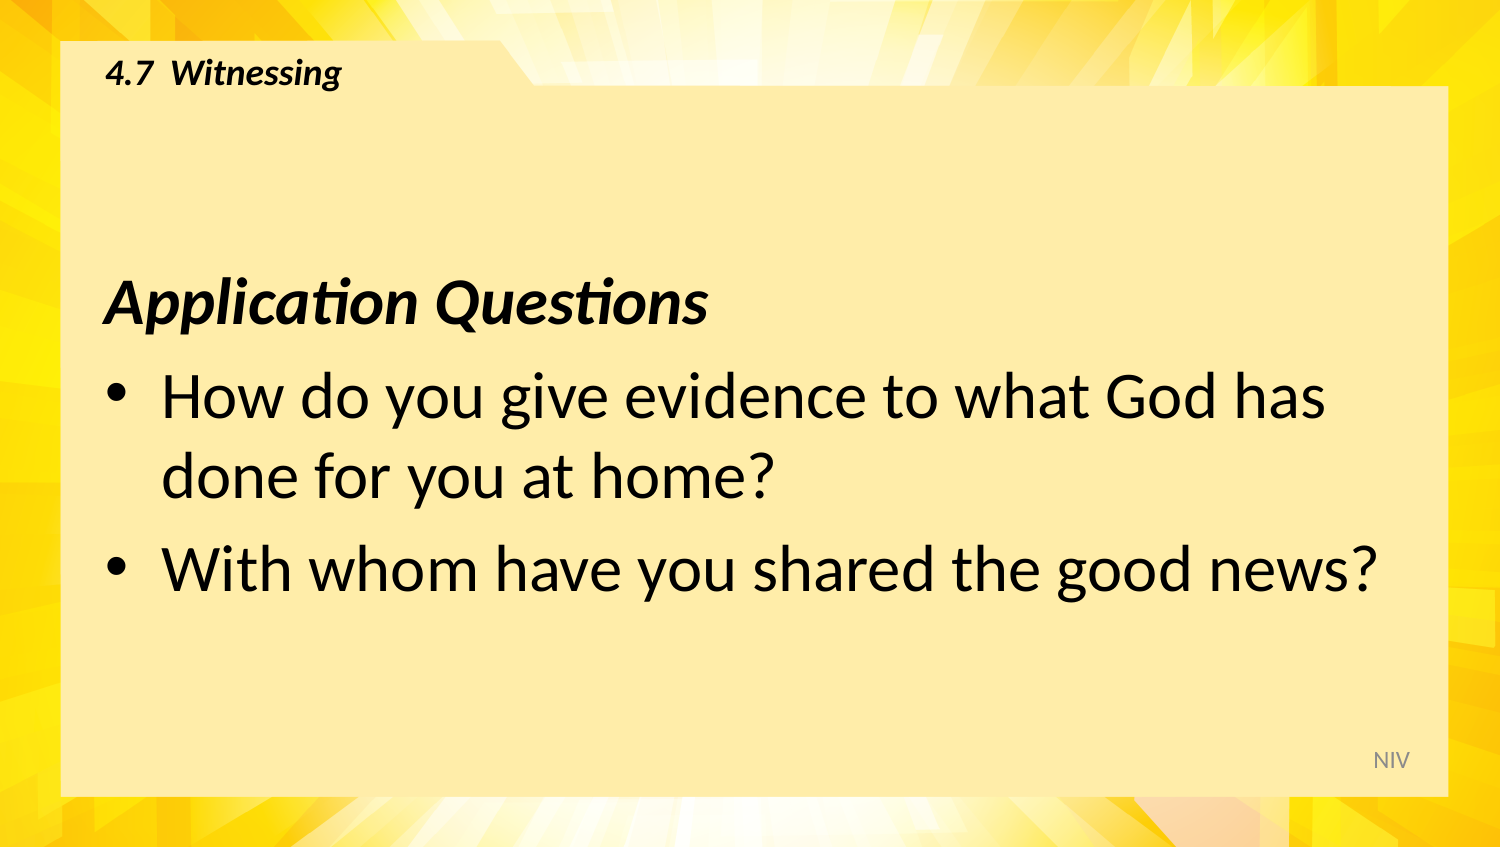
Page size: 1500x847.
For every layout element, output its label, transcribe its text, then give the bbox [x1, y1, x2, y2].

picture [0, 0, 1500, 847]
list Application Questions How do you give evidence to what God has done for you at home? With whom have you shared the good news? [89, 141, 1403, 722]
footer NIV [950, 736, 1425, 782]
title 4.7 Witnessing [89, 33, 1420, 108]
